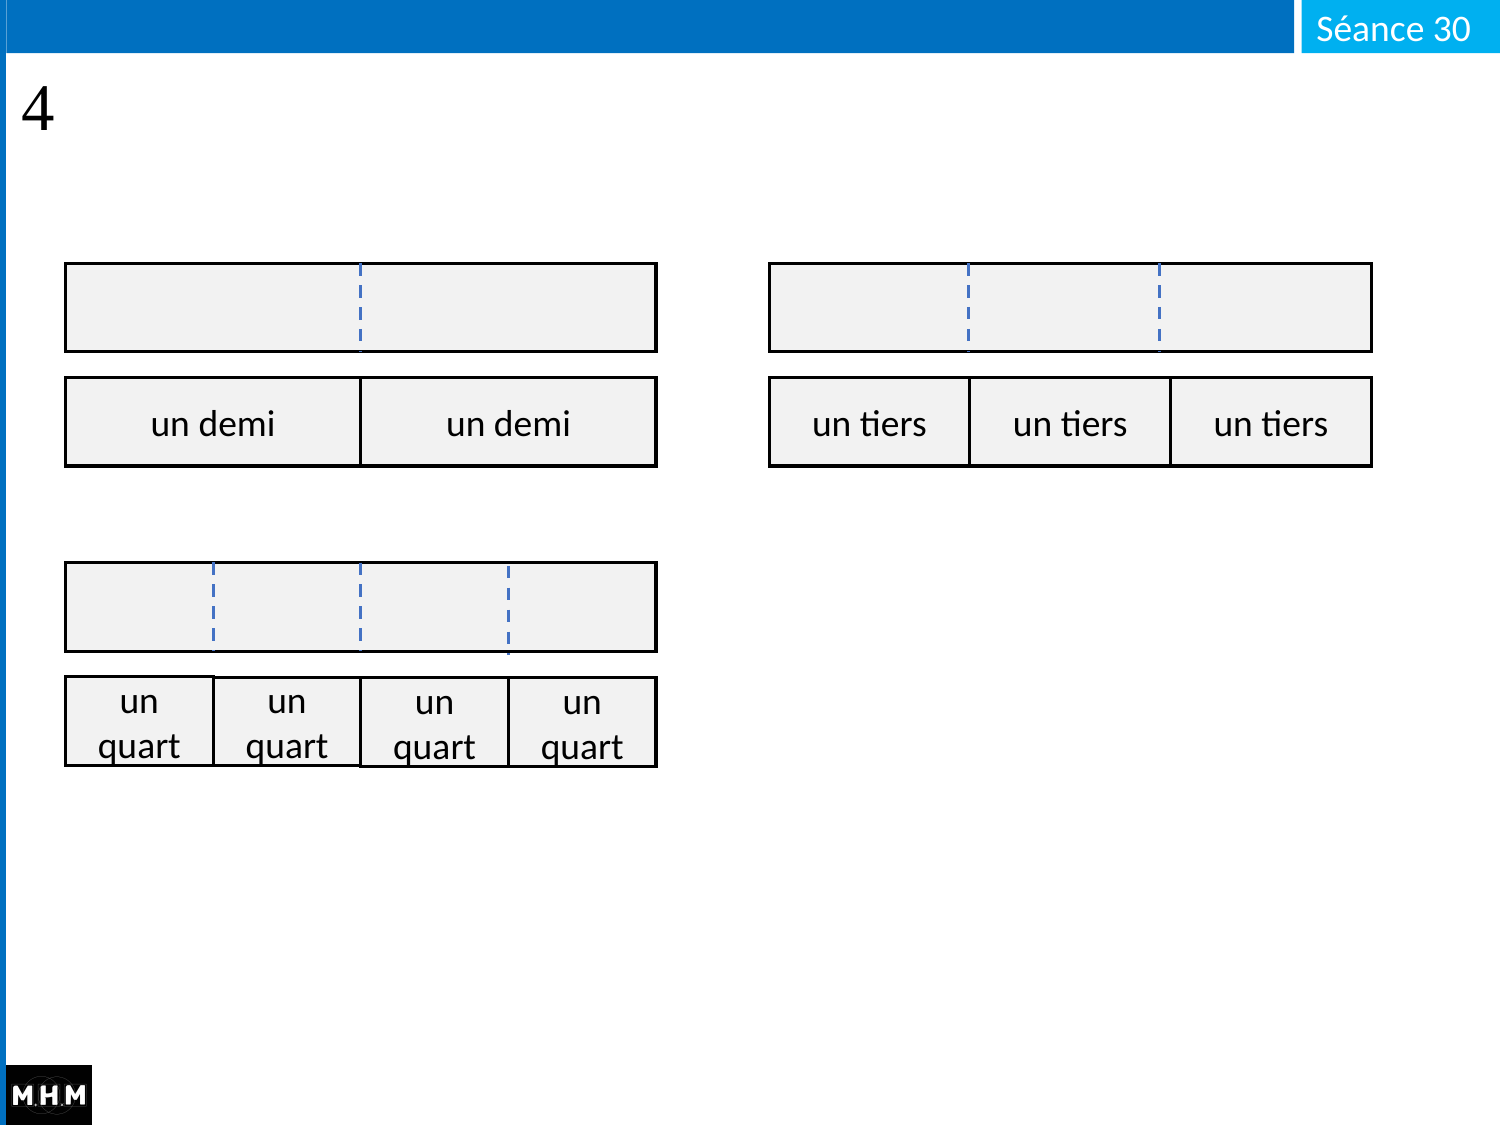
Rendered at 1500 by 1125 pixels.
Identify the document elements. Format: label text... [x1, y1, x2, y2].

picture [6, 1065, 92, 1125]
text_box [65, 561, 657, 652]
text_box un quart [507, 677, 657, 768]
text_box un tiers [969, 376, 1170, 467]
text_box un quart [360, 677, 507, 768]
text_box un tiers [1170, 376, 1372, 467]
text_box un quart [65, 675, 214, 766]
text_box un demi [360, 376, 657, 467]
text_box un quart [212, 676, 362, 767]
text_box [768, 262, 1372, 353]
text_box un demi [65, 376, 360, 467]
text_box un tiers [768, 376, 969, 467]
text_box [65, 262, 657, 353]
